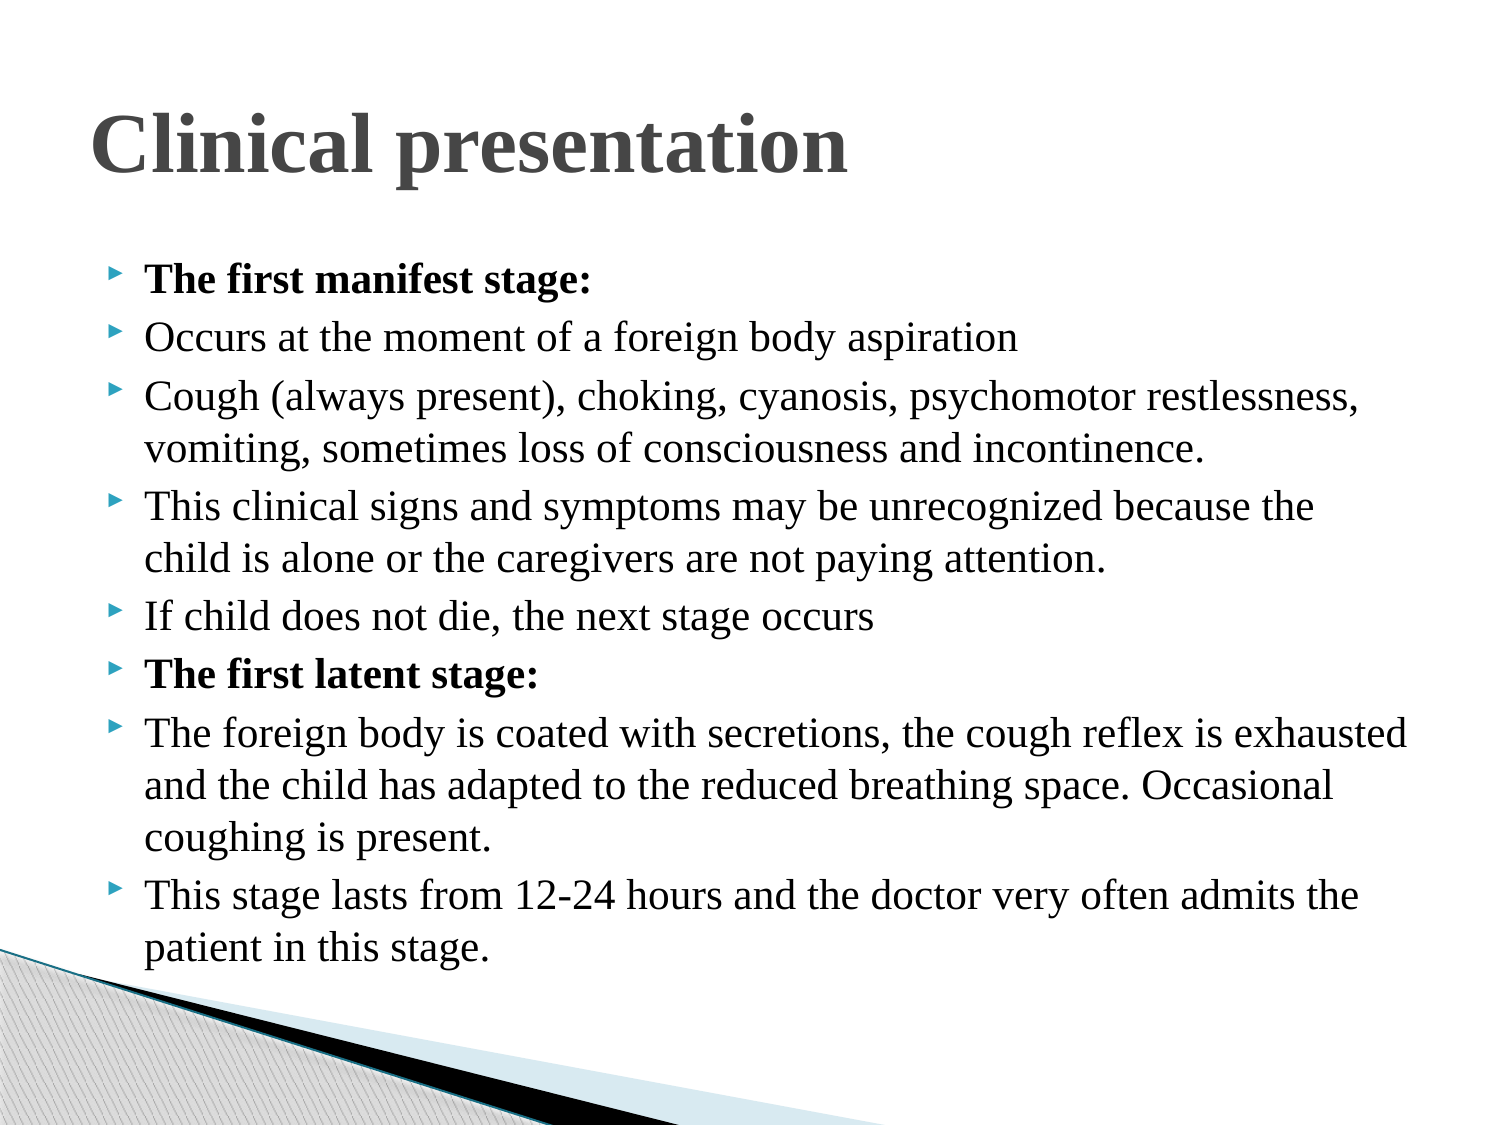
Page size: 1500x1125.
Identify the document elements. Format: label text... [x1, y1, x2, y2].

list The first manifest stage: Occurs at the moment of a foreign body aspiration Cough (always present), choking, cyanosis, psychomotor restlessness, vomiting, sometimes loss of consciousness and incontinence. This clinical signs and symptoms may be unrecognized because the child is alone or the caregivers are not paying attention. If child does not die, the next stage occurs The first latent stage: The foreign body is coated with secretions, the cough reflex is exhausted and the child has adapted to the reduced breathing space. Occasional coughing is present. This stage lasts from 12-24 hours and the doctor very often admits the patient in this stage. [75, 243, 1425, 986]
title Clinical presentation [75, 45, 1425, 233]
